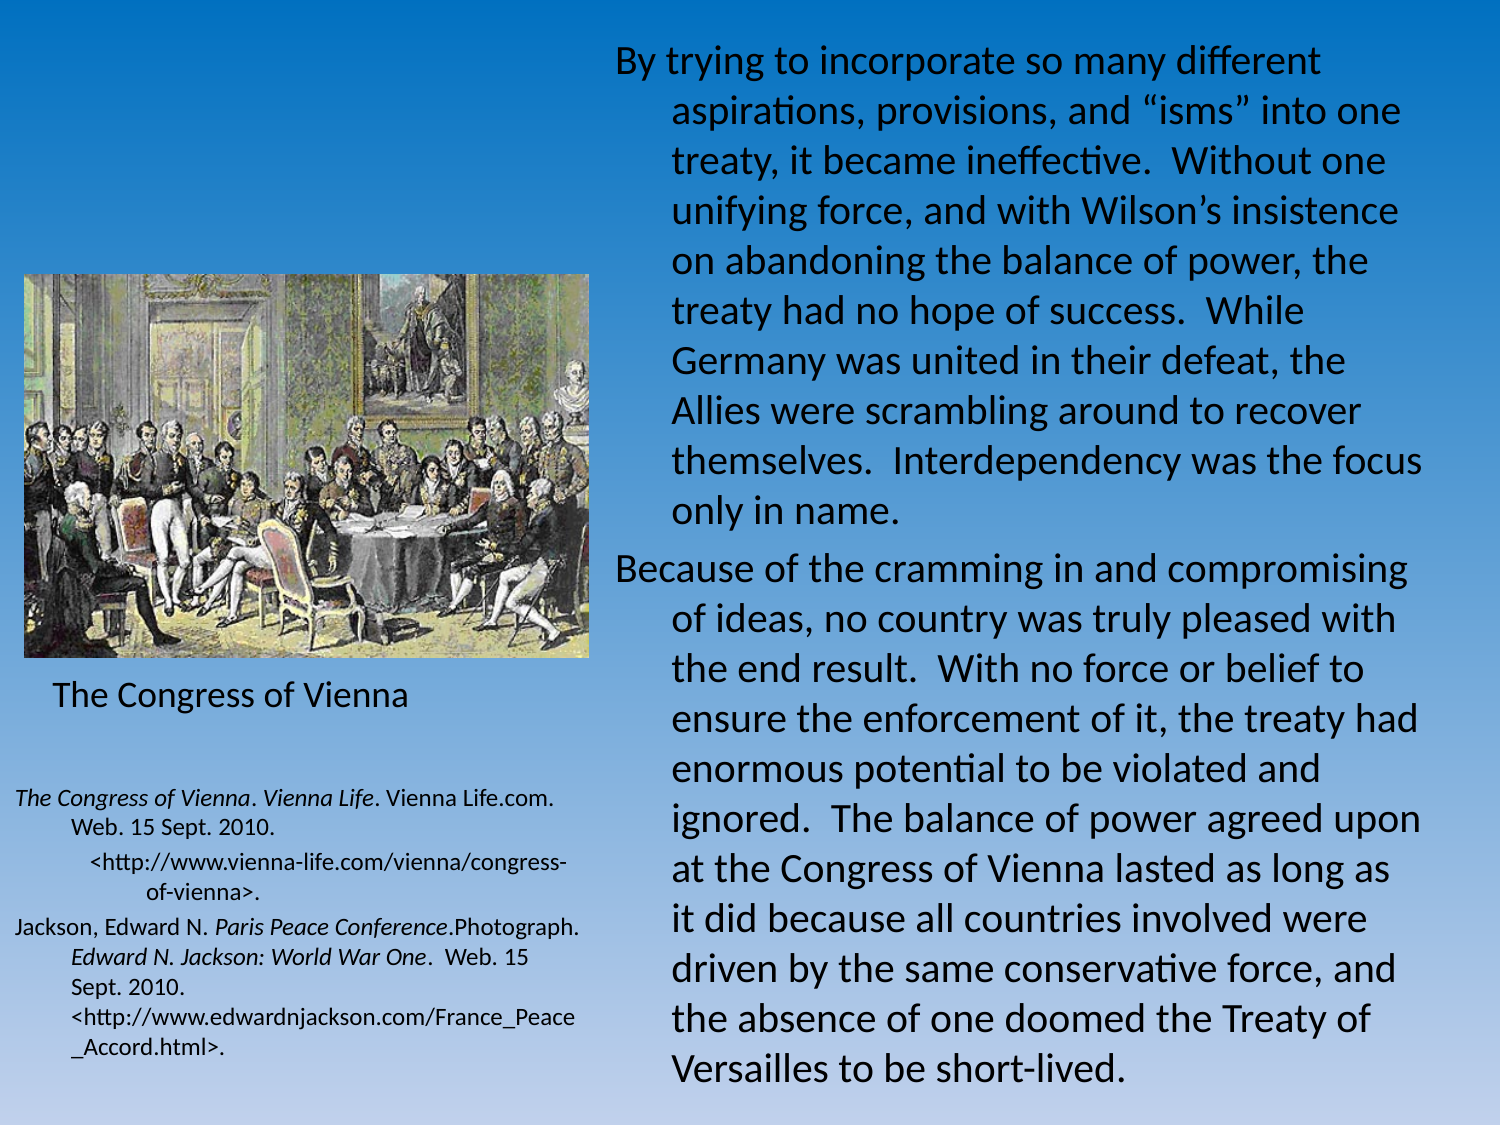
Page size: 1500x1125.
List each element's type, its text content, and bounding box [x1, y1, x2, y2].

list By trying to incorporate so many different aspirations, provisions, and “isms” into one treaty, it became ineffective. Without one unifying force, and with Wilson’s insistence on abandoning the balance of power, the treaty had no hope of success. While Germany was united in their defeat, the Allies were scrambling around to recover themselves. Interdependency was the focus only in name. Because of the cramming in and compromising of ideas, no country was truly pleased with the end result. With no force or belief to ensure the enforcement of it, the treaty had enormous potential to be violated and ignored. The balance of power agreed upon at the Congress of Vienna lasted as long as it did because all countries involved were driven by the same conservative force, and the absence of one doomed the Treaty of Versailles to be short-lived. [600, 24, 1439, 986]
text_box The Congress of Vienna. Vienna Life. Vienna Life.com. Web. 15 Sept. 2010. <http://www.vienna-life.com/vienna/congress-of-vienna>. Jackson, Edward N. Paris Peace Conference.Photograph. Edward N. Jackson: World War One. Web. 15 Sept. 2010. <http://www.edwardnjackson.com/France_Peace_Accord.html>. [0, 773, 600, 1113]
picture [24, 274, 590, 658]
text_box The Congress of Vienna [37, 662, 600, 723]
